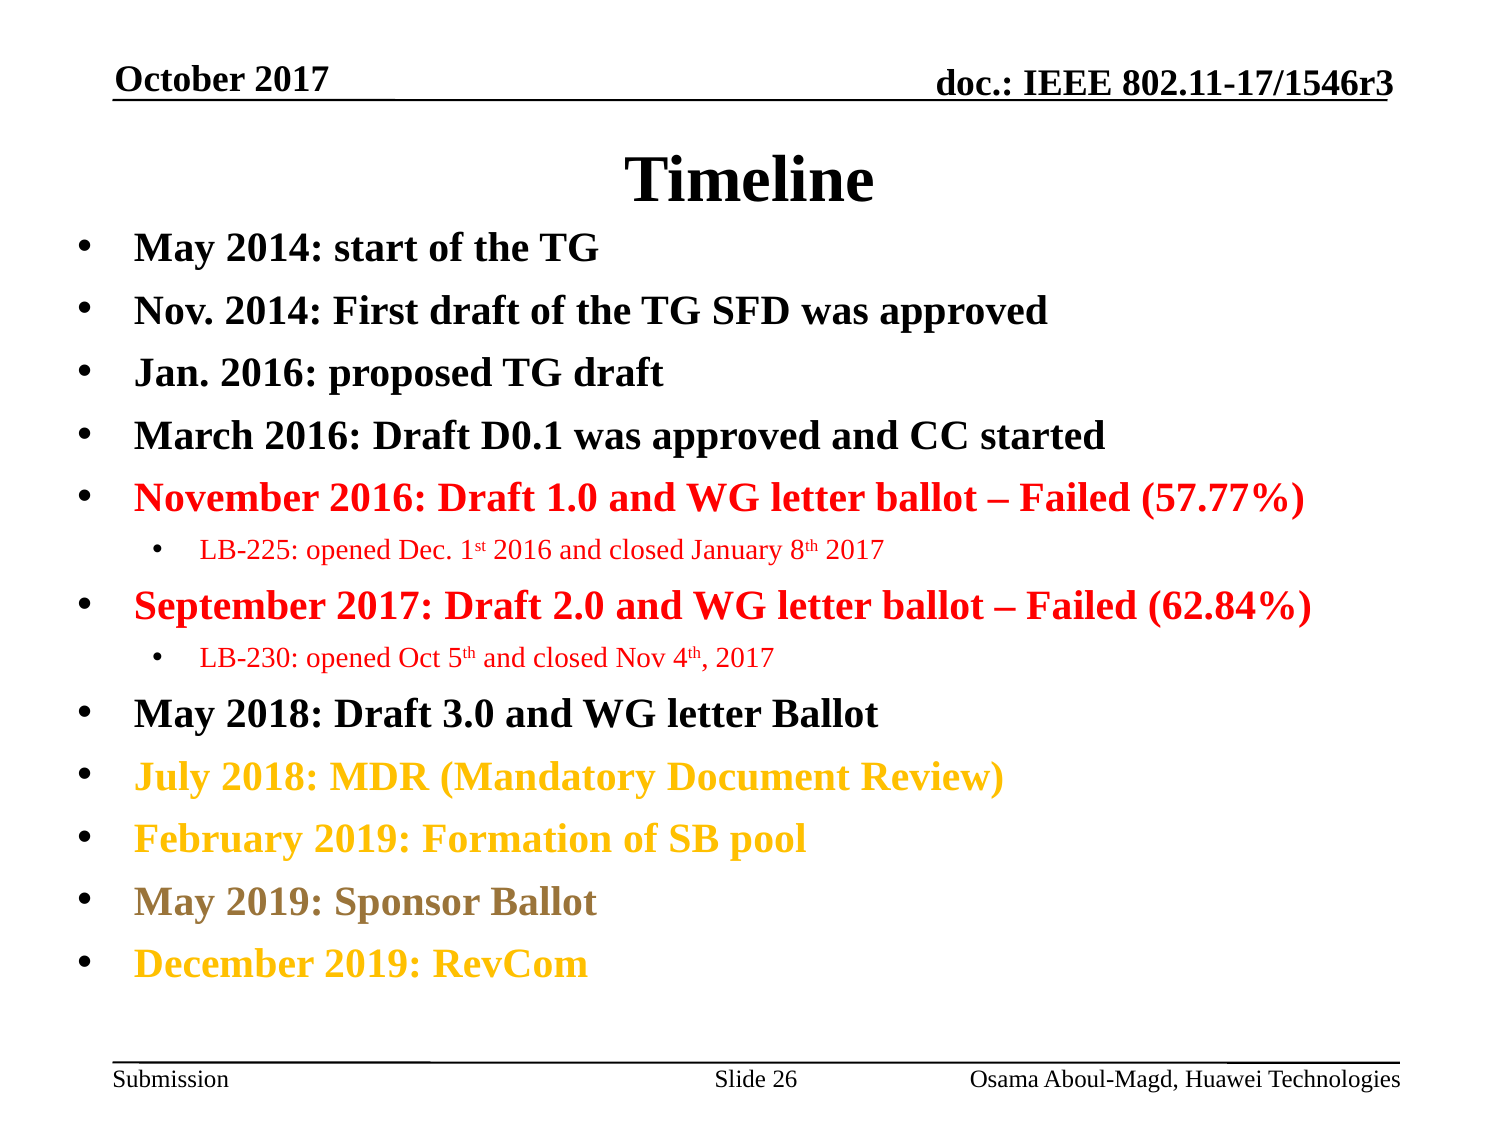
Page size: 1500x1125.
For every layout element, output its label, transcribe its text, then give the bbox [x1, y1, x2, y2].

list May 2014: start of the TG Nov. 2014: First draft of the TG SFD was approved Jan. 2016: proposed TG draft March 2016: Draft D0.1 was approved and CC started November 2016: Draft 1.0 and WG letter ballot – Failed (57.77%) LB-225: opened Dec. 1st 2016 and closed January 8th 2017 September 2017: Draft 2.0 and WG letter ballot – Failed (62.84%) LB-230: opened Oct 5th and closed Nov 4th, 2017 May 2018: Draft 3.0 and WG letter Ballot July 2018: MDR (Mandatory Document Review) February 2019: Formation of SB pool May 2019: Sponsor Ballot December 2019: RevCom [62, 212, 1451, 888]
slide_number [114, 54, 423, 100]
title Timeline [112, 87, 1388, 212]
footer Osama Aboul-Magd, Huawei Technologies [878, 1061, 1402, 1093]
slide_number Slide 26 [712, 1061, 800, 1123]
